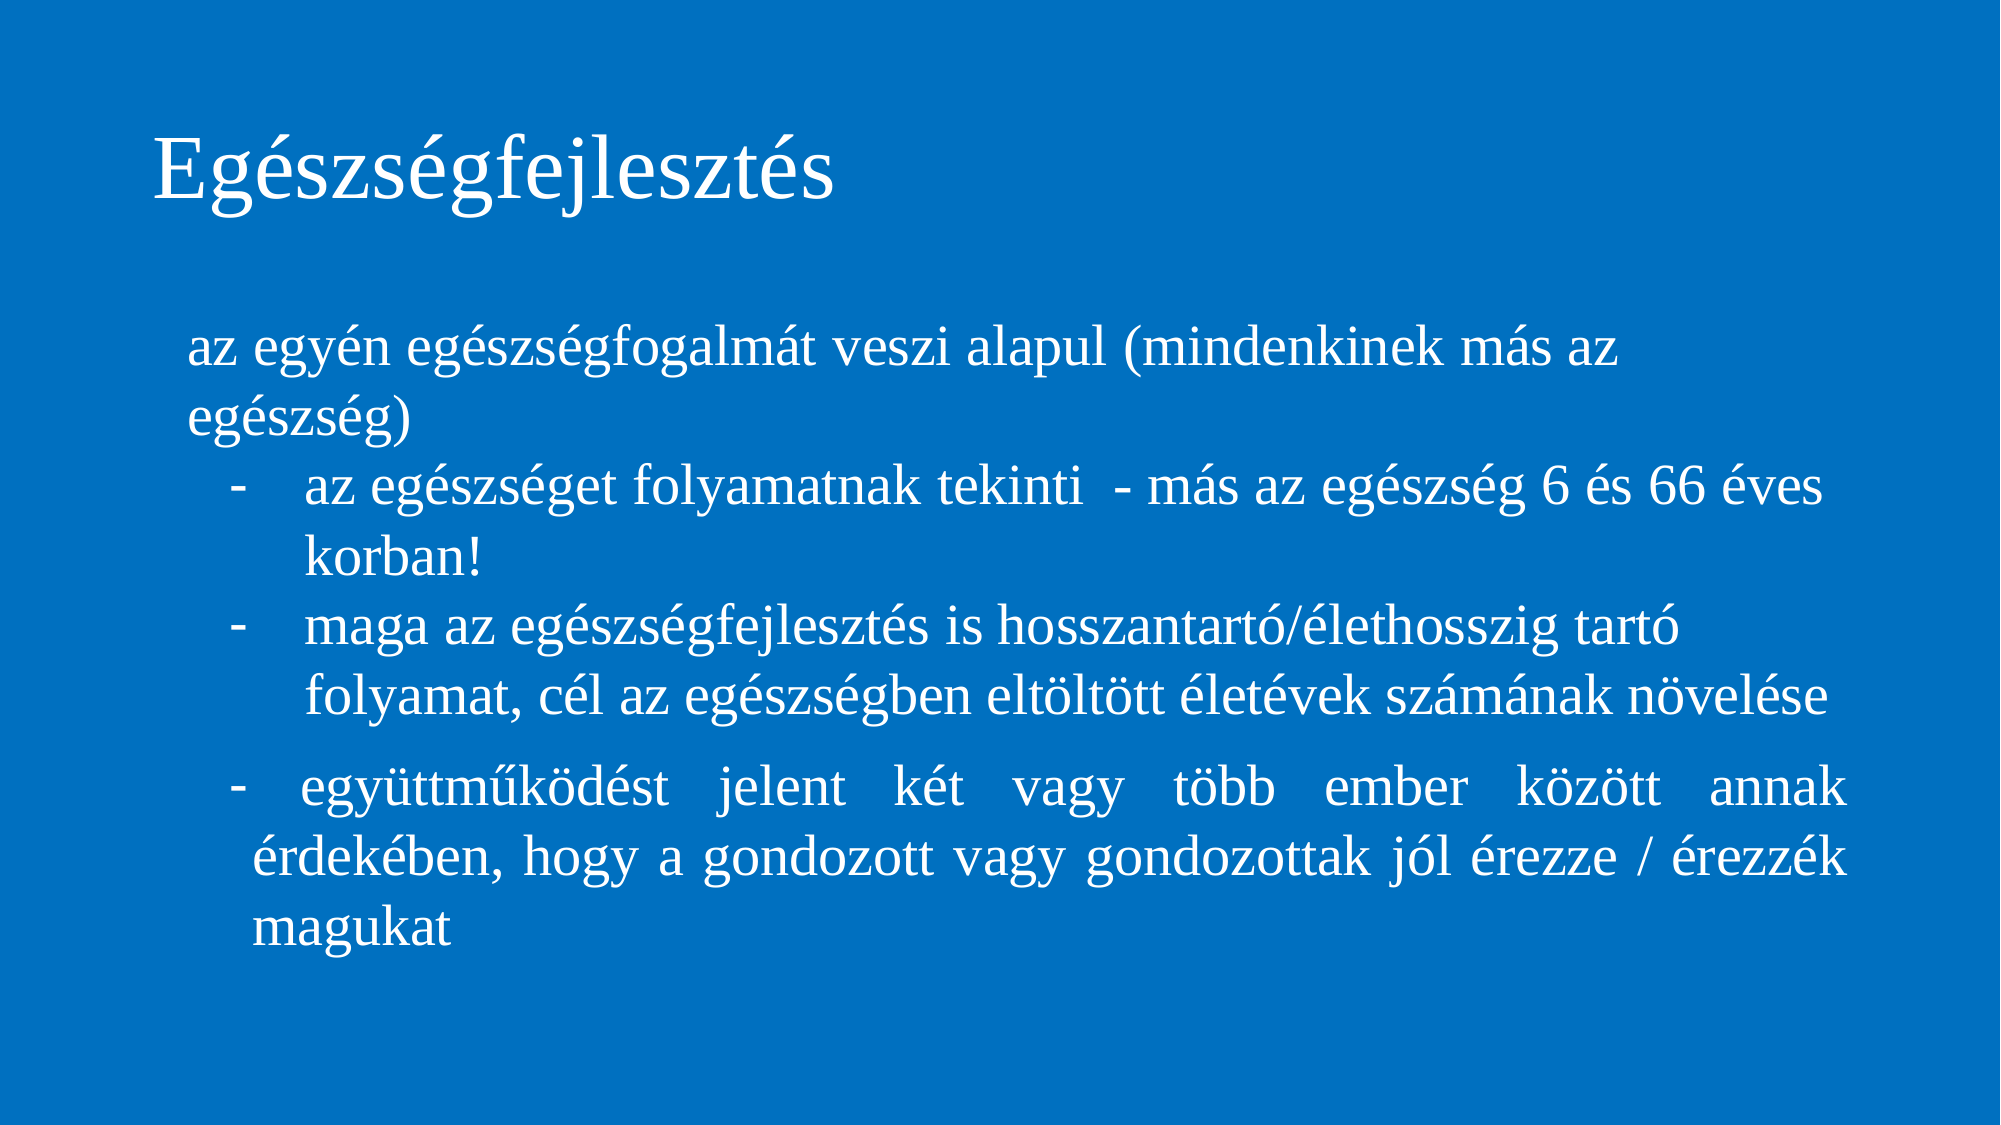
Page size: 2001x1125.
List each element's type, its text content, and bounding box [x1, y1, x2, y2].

list az egyén egészségfogalmát veszi alapul (mindenkinek más az egészség) az egészséget folyamatnak tekinti - más az egészség 6 és 66 éves korban! maga az egészségfejlesztés is hosszantartó/élethosszig tartó folyamat, cél az egészségben eltöltött életévek számának növelése együttműködést jelent két vagy több ember között annak érdekében, hogy a gondozott vagy gondozottak jól érezze / érezzék magukat [137, 299, 1863, 1014]
title Egészségfejlesztés [137, 59, 1863, 278]
